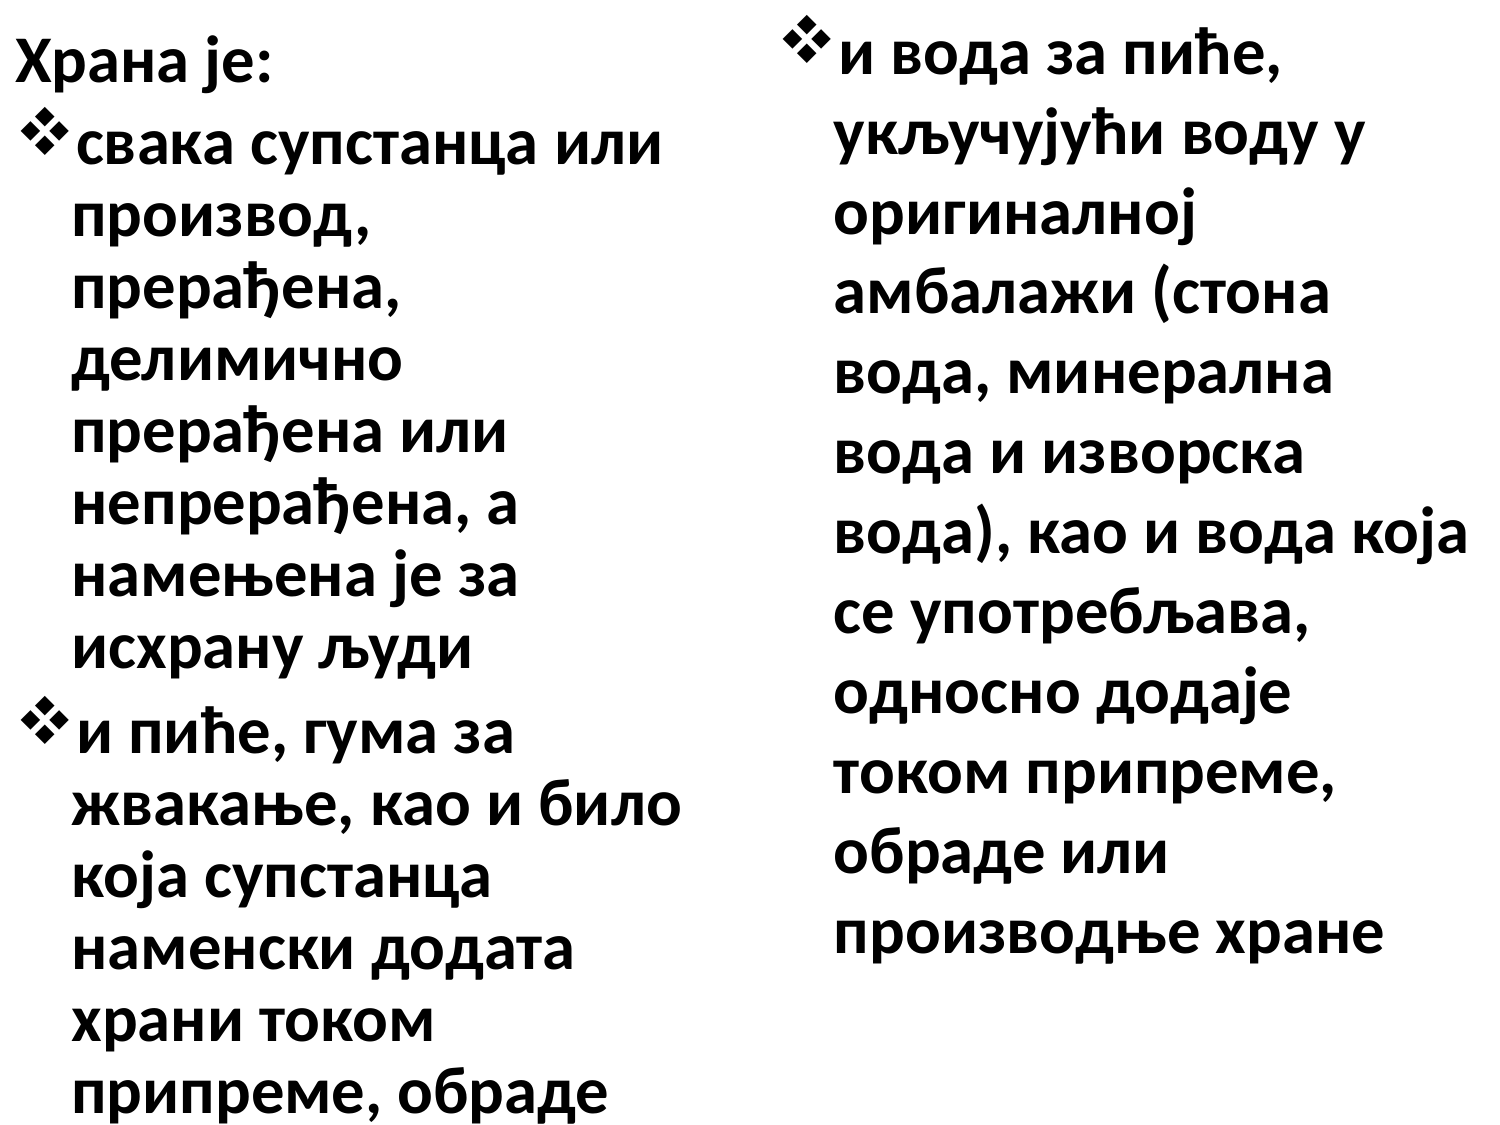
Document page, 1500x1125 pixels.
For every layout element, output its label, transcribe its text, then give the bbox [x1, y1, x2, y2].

list и вода за пиће, укључујући воду у оригиналној амбалажи (стона вода, минерална вода и изворска вода), као и вода која се употребљава, односно додаје током припреме, обраде или производње хране [762, 0, 1500, 1006]
title Храна је: [0, 0, 375, 99]
list свака супстанца или производ, прерађена, делимично прерађена или непрерађена, а намењенa је за исхрану људи и пиће, гума за жвакање, као и било која супстанца наменски додата храни током припреме, обраде или производње [0, 99, 713, 1125]
